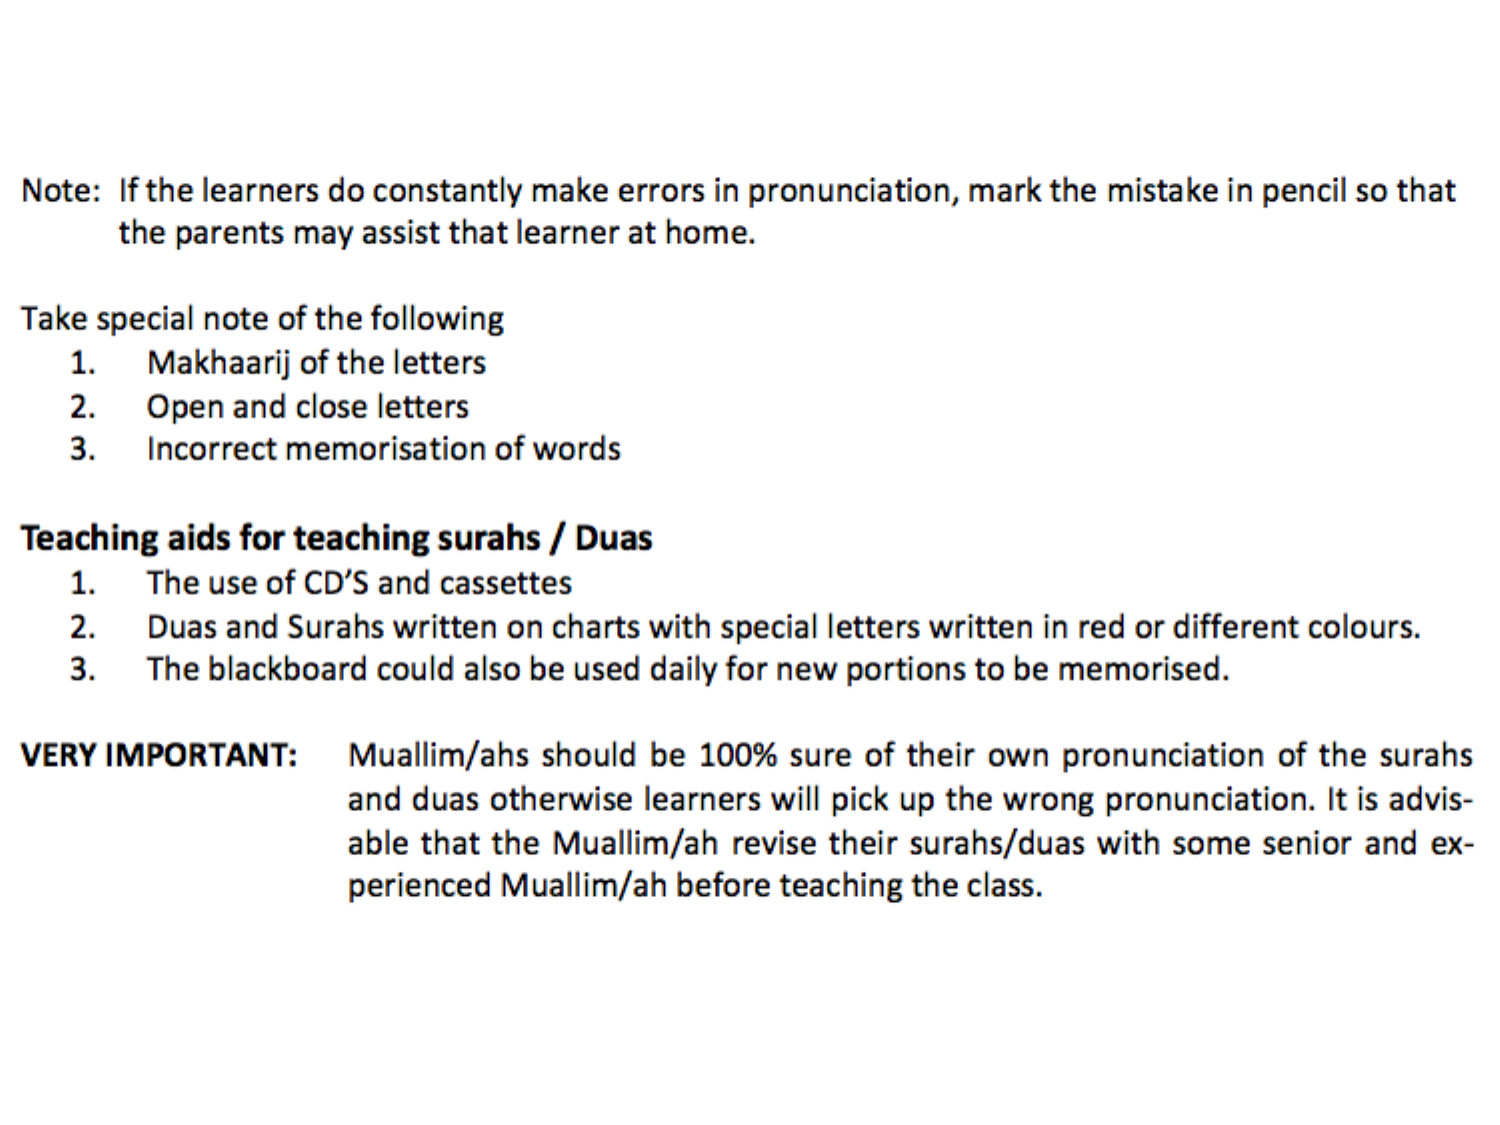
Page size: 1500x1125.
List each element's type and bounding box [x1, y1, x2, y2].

picture [0, 160, 1500, 965]
